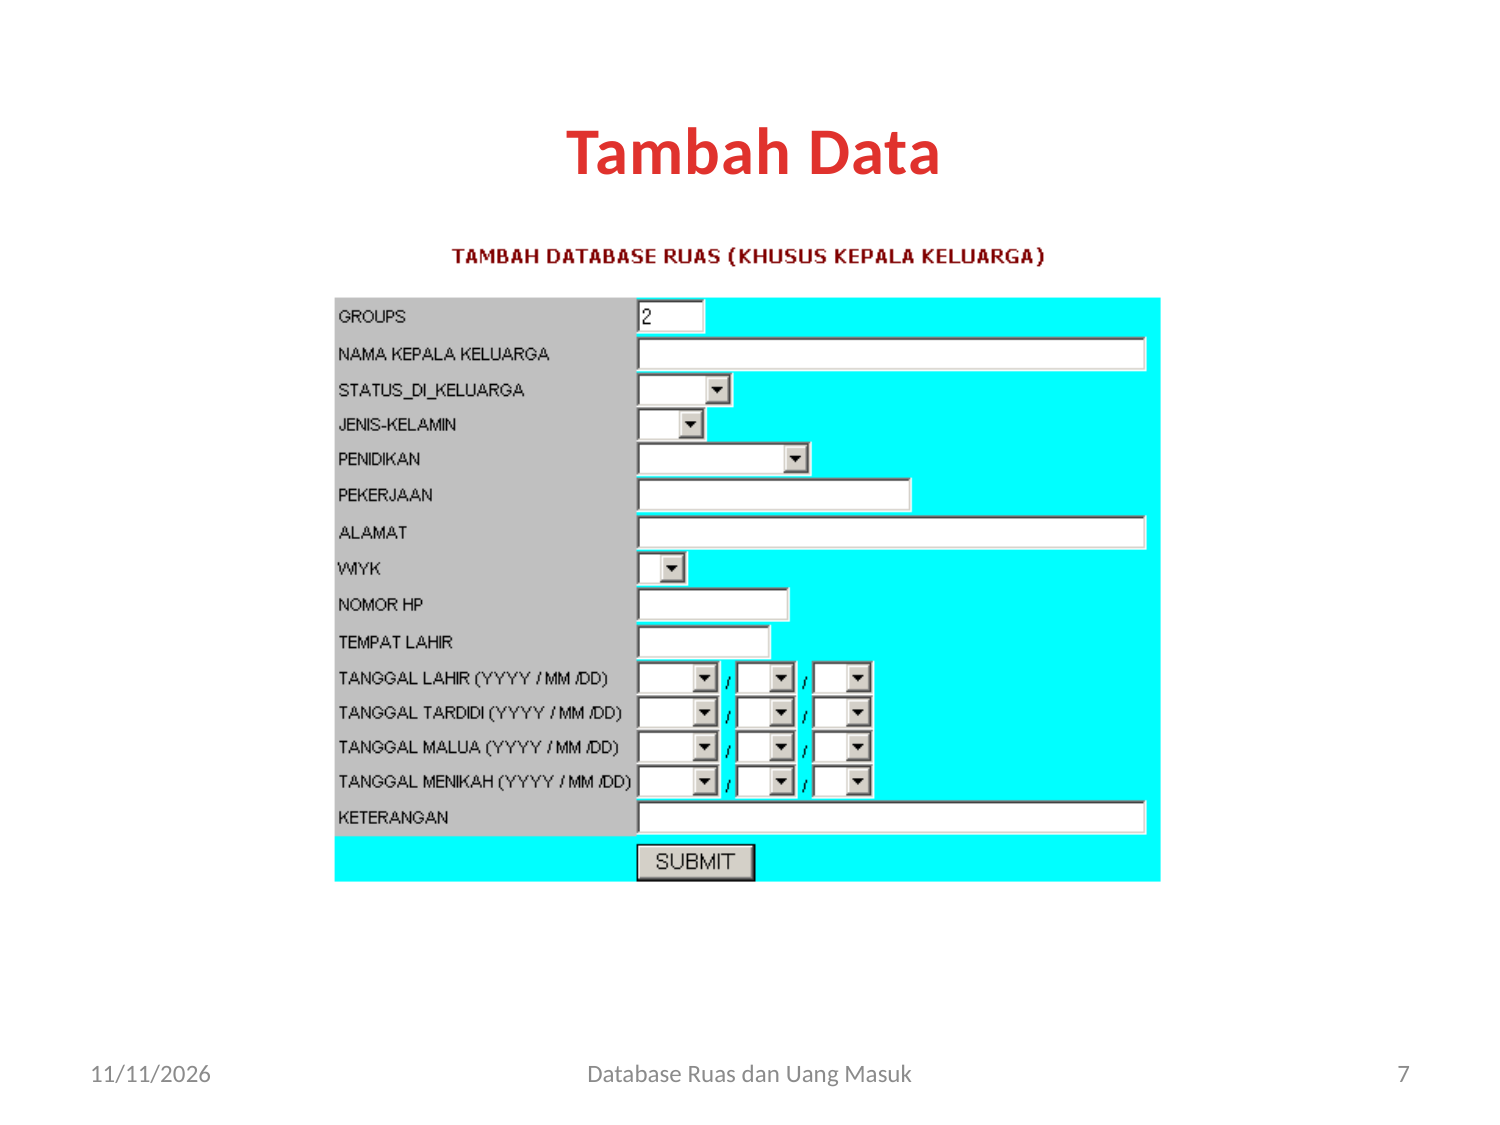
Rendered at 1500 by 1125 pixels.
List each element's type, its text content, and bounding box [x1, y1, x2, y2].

picture [324, 229, 1176, 896]
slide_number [75, 1042, 425, 1103]
slide_number 7 [1074, 1042, 1425, 1103]
footer Database Ruas dan Uang Masuk [512, 1042, 988, 1103]
text_box Tambah Data [551, 99, 957, 195]
